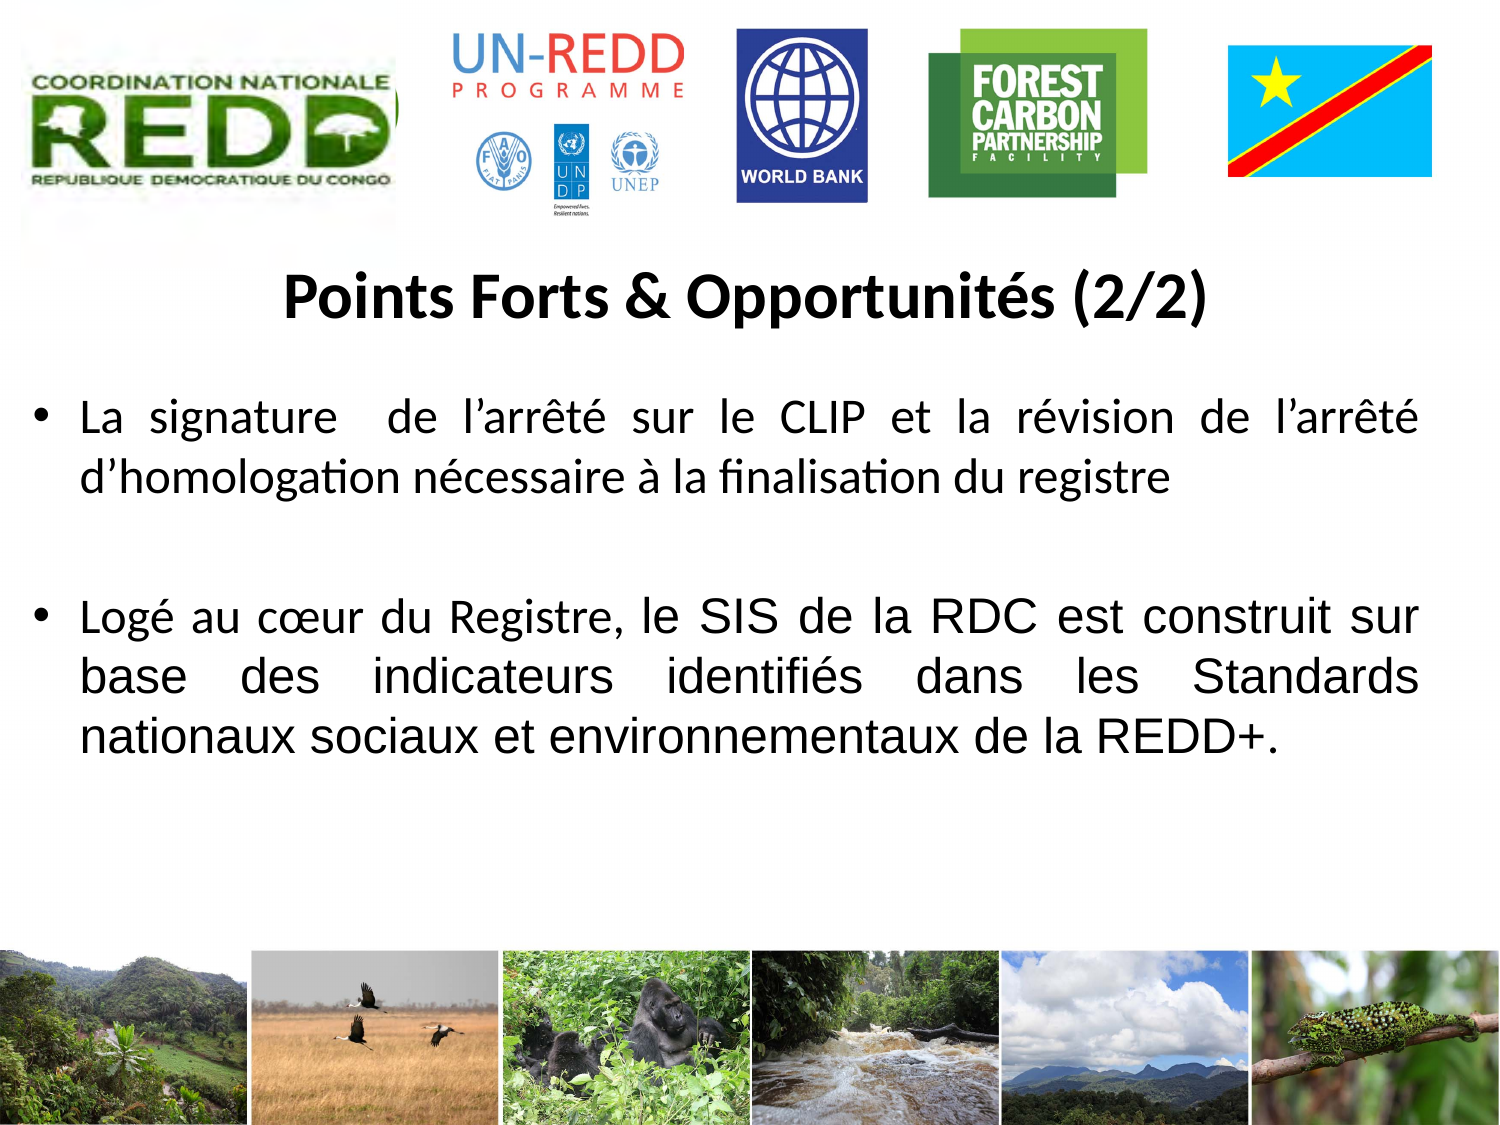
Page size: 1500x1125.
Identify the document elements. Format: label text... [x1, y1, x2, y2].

picture [0, 0, 1500, 1125]
list La signature de l’arrêté sur le CLIP et la révision de l’arrêté d’homologation nécessaire à la finalisation du registre Logé au cœur du Registre, le SIS de la RDC est construit sur base des indicateurs identifiés dans les Standards nationaux sociaux et environnementaux de la REDD+. [17, 393, 1436, 941]
title Points Forts & Opportunités (2/2) [5, 190, 1489, 393]
